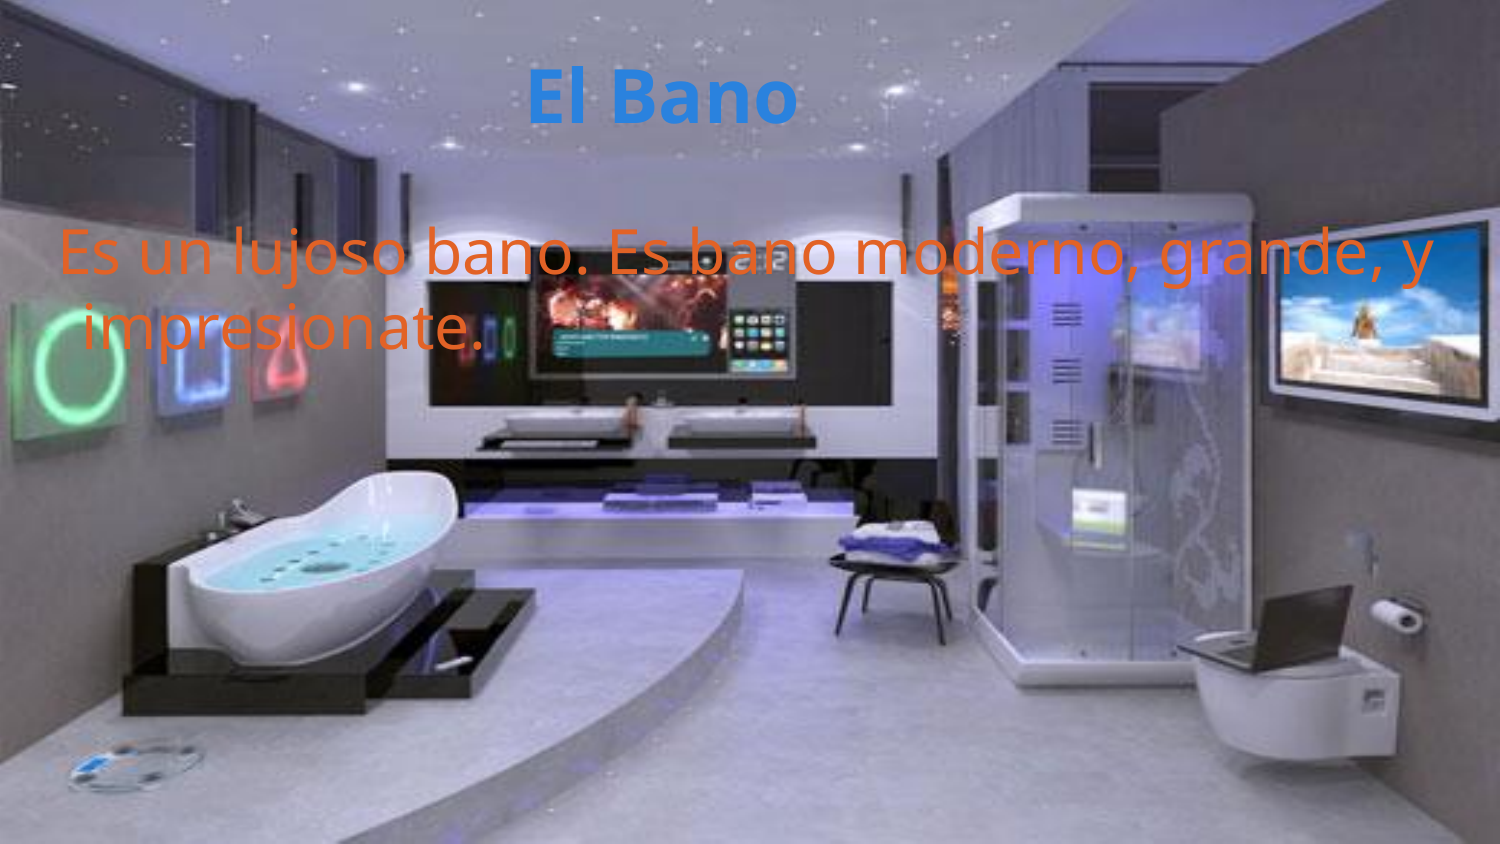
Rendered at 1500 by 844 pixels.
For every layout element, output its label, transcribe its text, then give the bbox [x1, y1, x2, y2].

list Es un lujoso bano. Es bano moderno, grande, y impresionate. [10, 196, 1494, 319]
picture [0, 0, 1500, 844]
title El Bano [509, 13, 831, 154]
